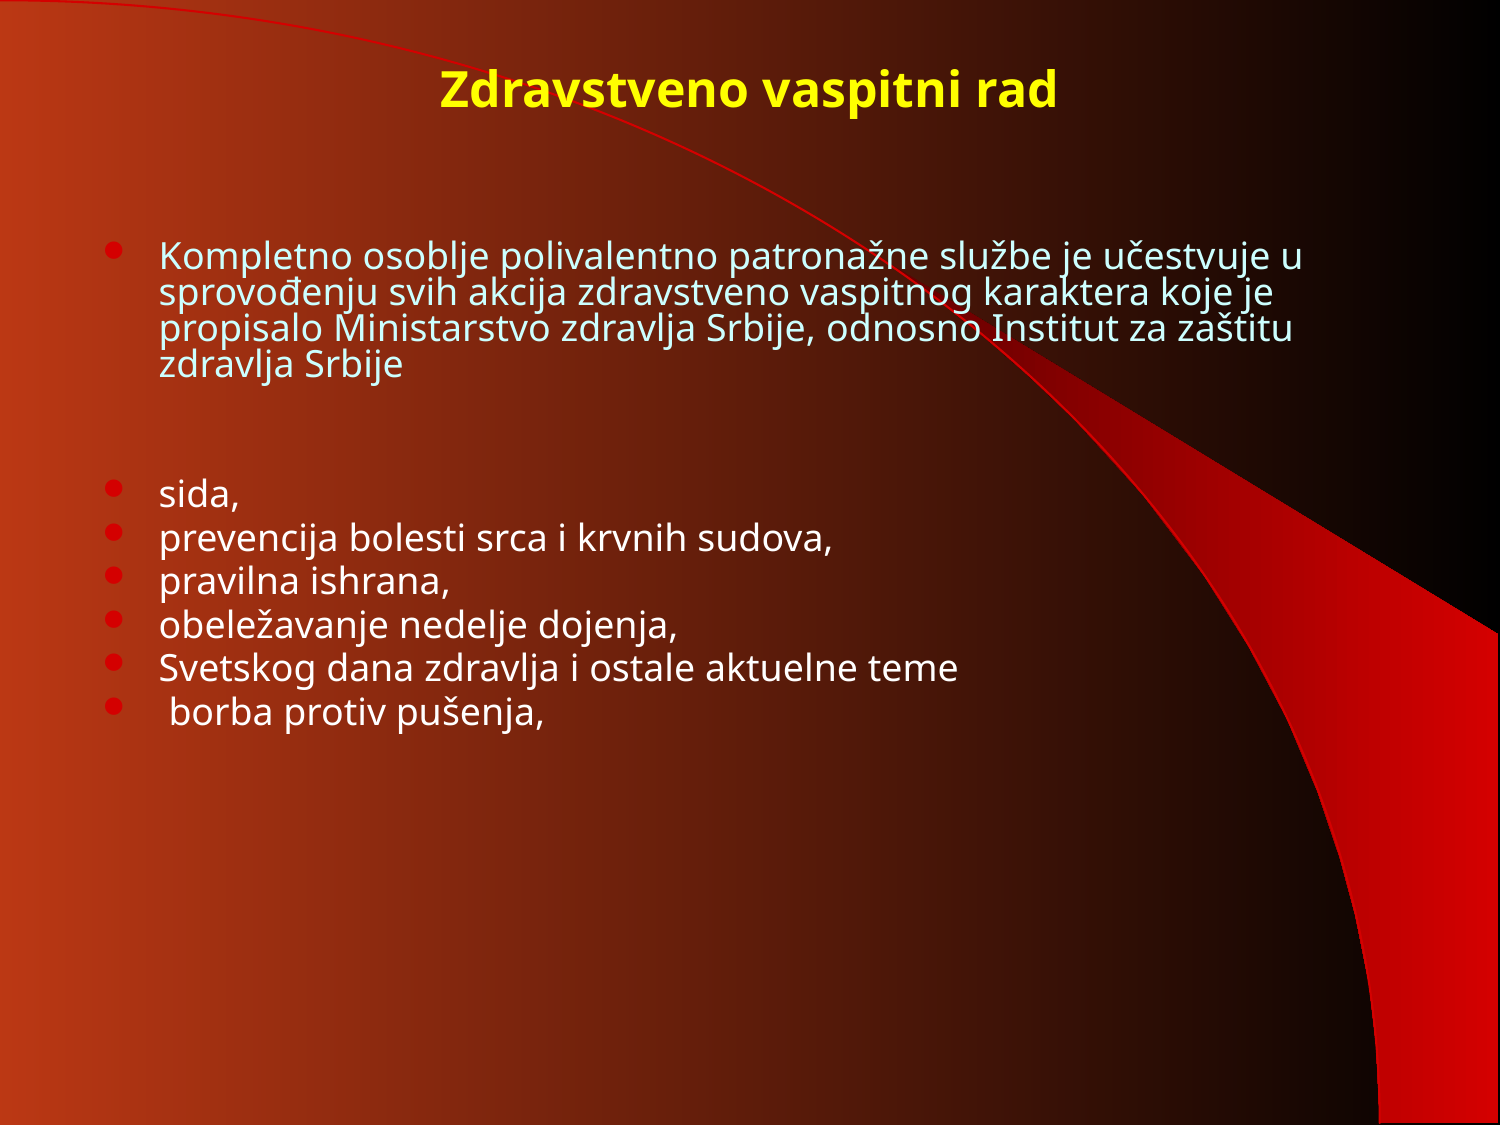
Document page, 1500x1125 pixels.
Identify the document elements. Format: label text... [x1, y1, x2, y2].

title Zdravstveno vaspitni rad [112, 24, 1388, 137]
list Kompletno osoblje polivalentno patronažne službe јe učestvuje u sprovođenju svih akciјa zdravstveno vaspitnog karaktera koјe јe propisalo Ministarstvo zdravlja Srbiјe, odnosno Institut za zaštitu zdravlja Srbiјe sida, prevenciјa bolesti srca i krvnih sudova, pravilna ishrana, obeležavanje nedelje doјenja, Svetskog dana zdravlja i ostale aktuelne teme borba protiv pušenja, [87, 137, 1400, 1088]
